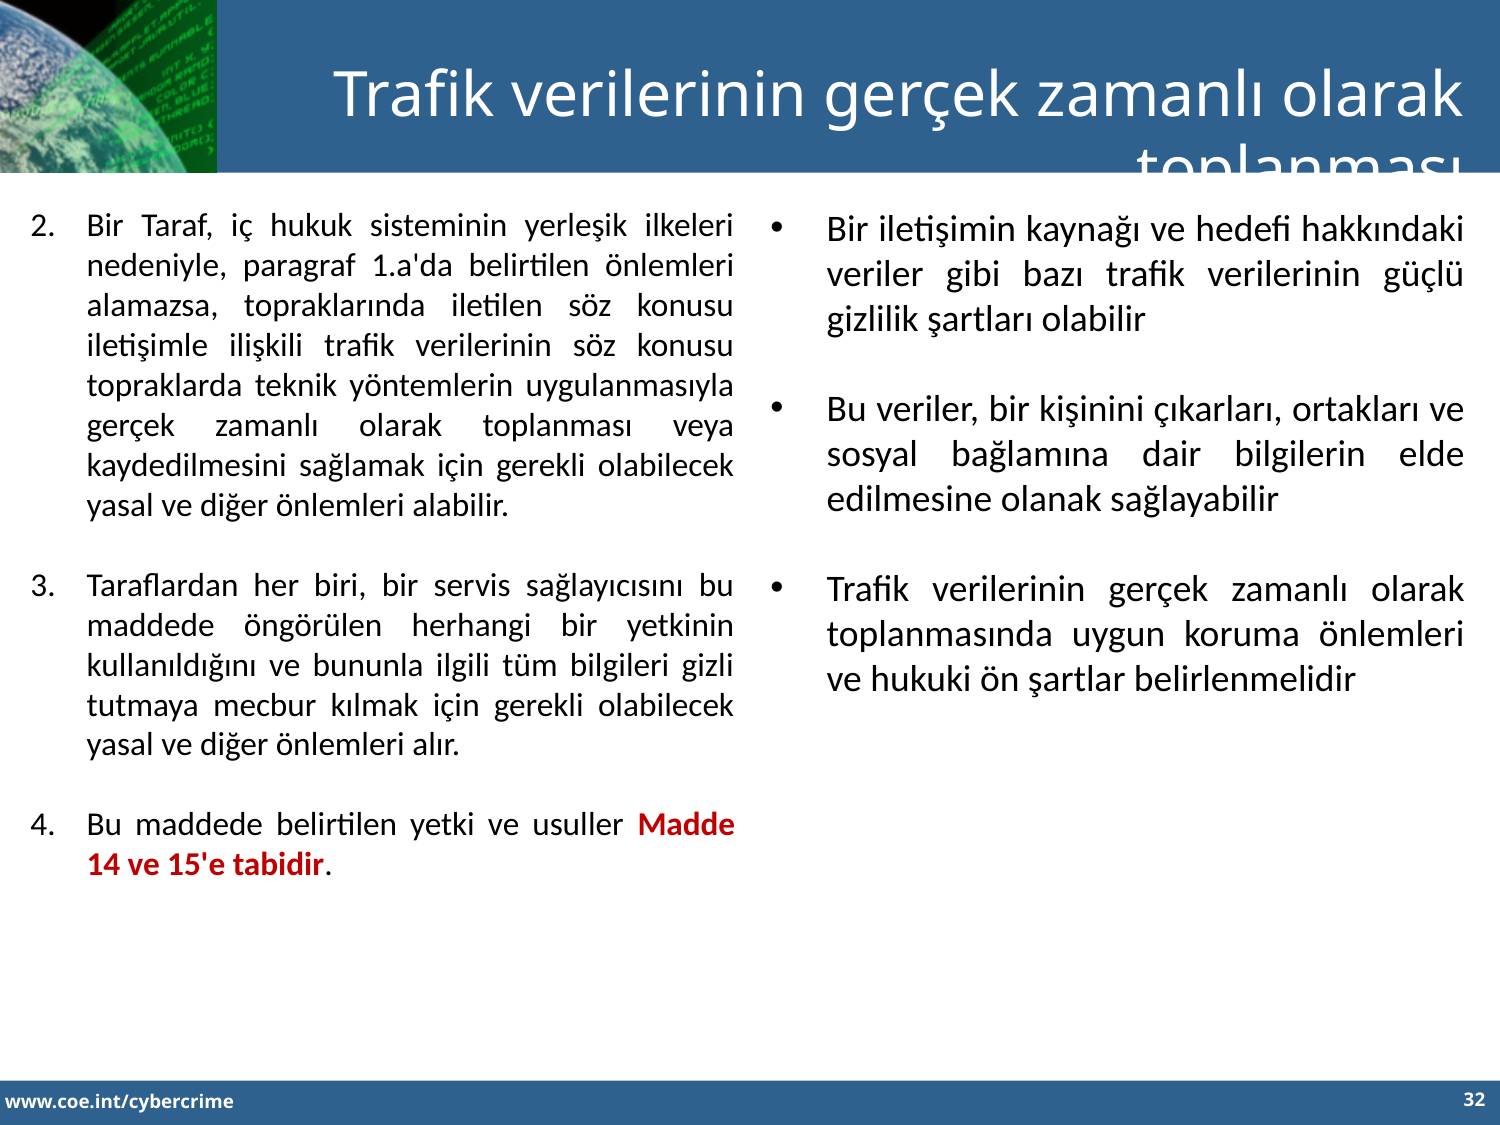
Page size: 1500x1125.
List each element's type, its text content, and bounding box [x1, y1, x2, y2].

text_box Bir iletişimin kaynağı ve hedefi hakkındaki veriler gibi bazı trafik verilerinin güçlü gizlilik şartları olabilir Bu veriler, bir kişinini çıkarları, ortakları ve sosyal bağlamına dair bilgilerin elde edilmesine olanak sağlayabilir Trafik verilerinin gerçek zamanlı olarak toplanmasında uygun koruma önlemleri ve hukuki ön şartlar belirlenmelidir [755, 196, 1480, 706]
picture [0, 0, 217, 173]
text_box Trafik verilerinin gerçek zamanlı olarak toplanması [227, 46, 1480, 212]
text_box Bir Taraf, iç hukuk sisteminin yerleşik ilkeleri nedeniyle, paragraf 1.a'da belirtilen önlemleri alamazsa, topraklarında iletilen söz konusu iletişimle ilişkili trafik verilerinin söz konusu topraklarda teknik yöntemlerin uygulanmasıyla gerçek zamanlı olarak toplanması veya kaydedilmesini sağlamak için gerekli olabilecek yasal ve diğer önlemleri alabilir. Taraflardan her biri, bir servis sağlayıcısını bu maddede öngörülen herhangi bir yetkinin kullanıldığını ve bununla ilgili tüm bilgileri gizli tutmaya mecbur kılmak için gerekli olabilecek yasal ve diğer önlemleri alır. Bu maddede belirtilen yetki ve usuller Madde 14 ve 15'e tabidir. [15, 196, 750, 890]
